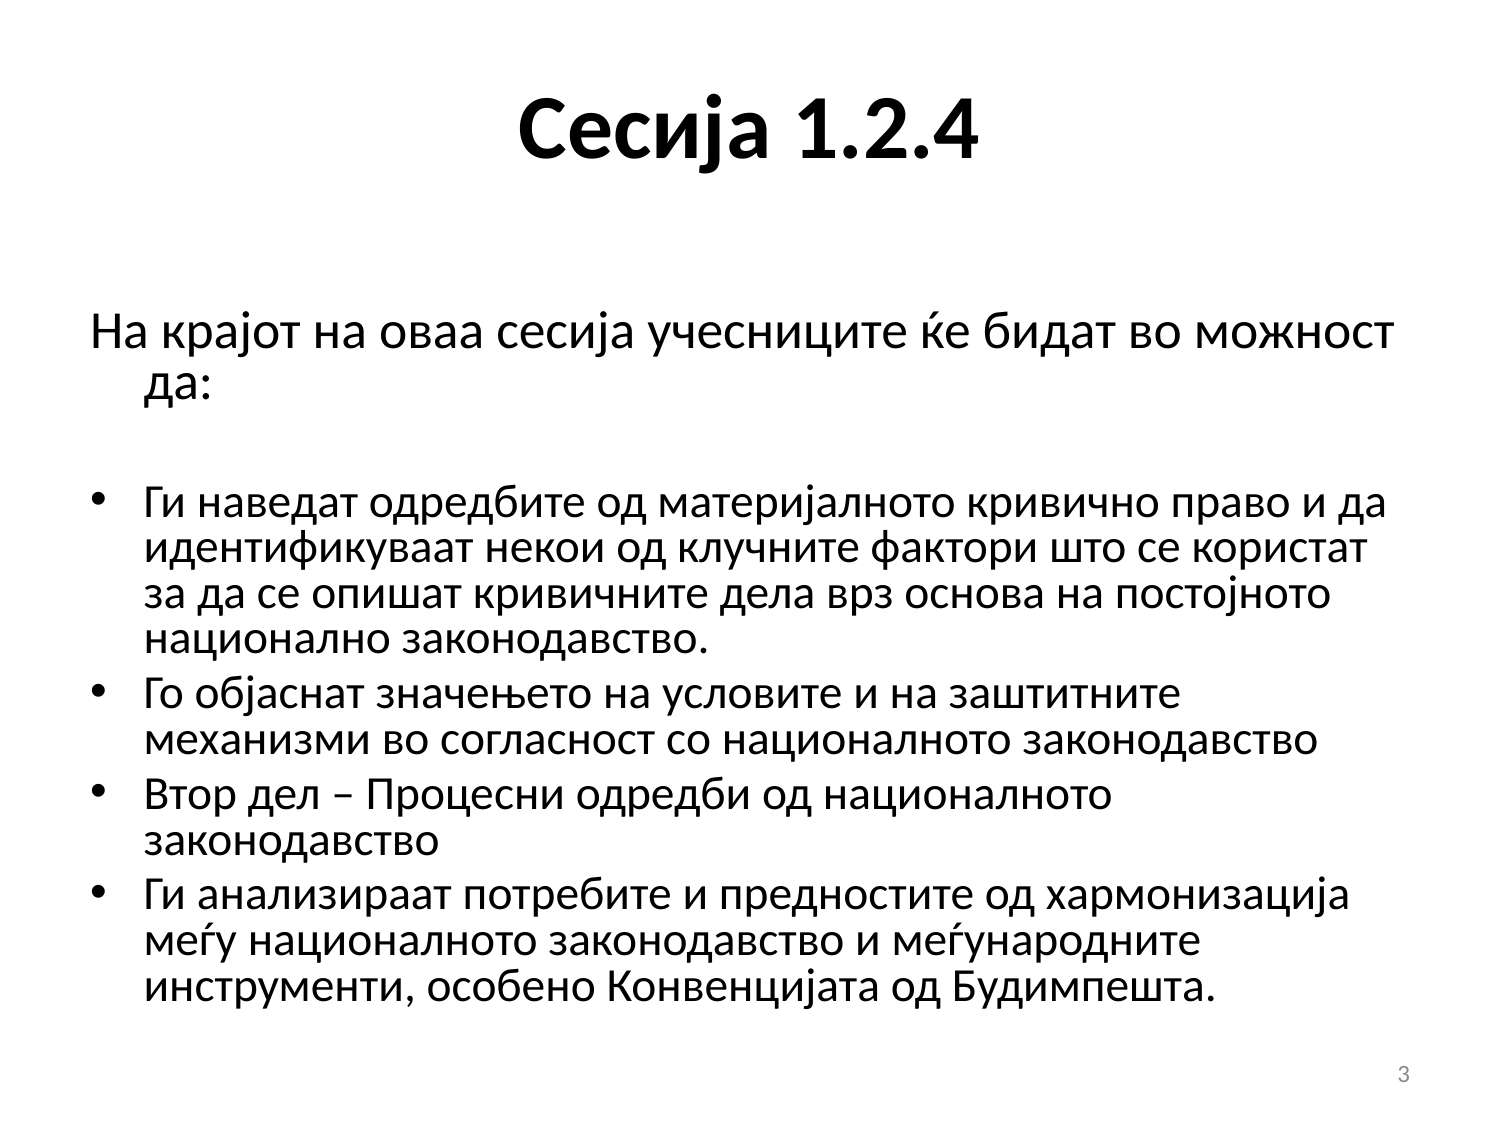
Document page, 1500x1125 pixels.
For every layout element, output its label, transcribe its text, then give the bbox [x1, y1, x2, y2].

list На крајот на оваа сесија учесниците ќе бидат во можност да: Ги наведат одредбите од материјалното кривично право и да идентификуваат некои од клучните фактори што се користат за да се опишат кривичните дела врз основа на постојното национално законодавство. Го објаснат значењето на условите и на заштитните механизми во согласност со националното законодавство Втор дел – Процесни одредби од националното законодавство Ги анализираат потребите и предностите од хармонизација меѓу националното законодавство и меѓународните инструменти, особено Конвенцијата од Будимпешта. [75, 224, 1425, 1035]
slide_number 3 [1074, 1042, 1425, 1103]
title Сесија 1.2.4 [75, 45, 1425, 199]
